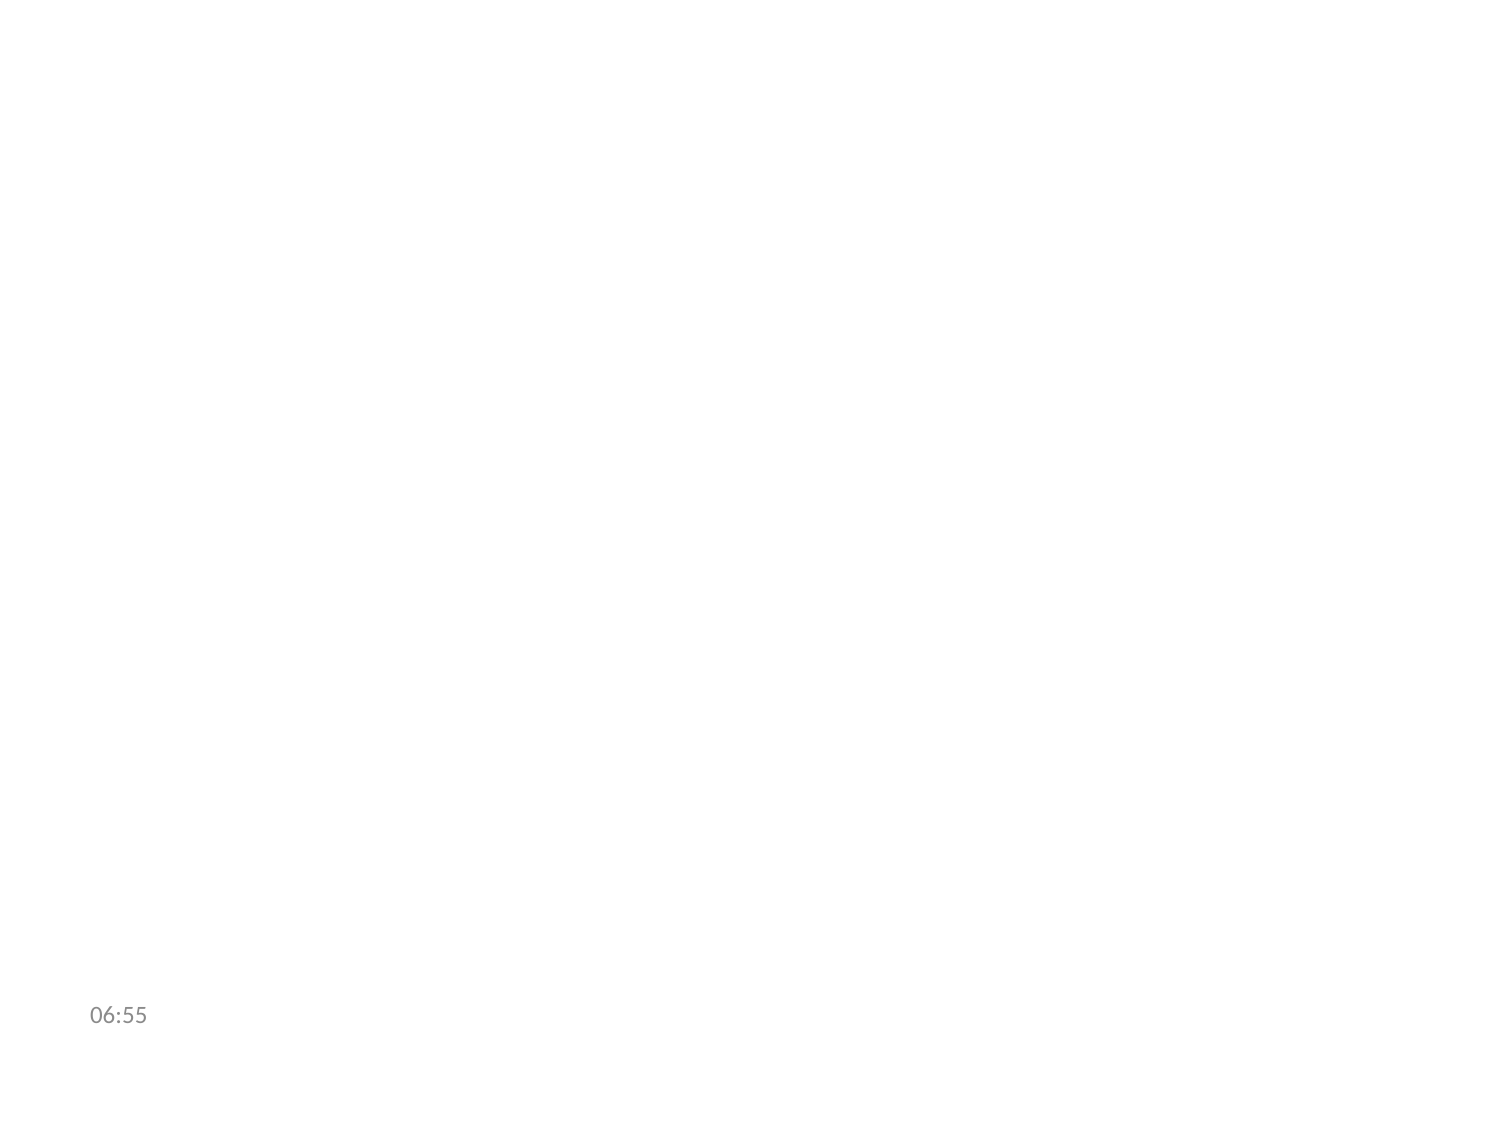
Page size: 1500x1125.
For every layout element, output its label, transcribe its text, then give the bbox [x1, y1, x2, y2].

text_box 15:35 [75, 983, 425, 1044]
